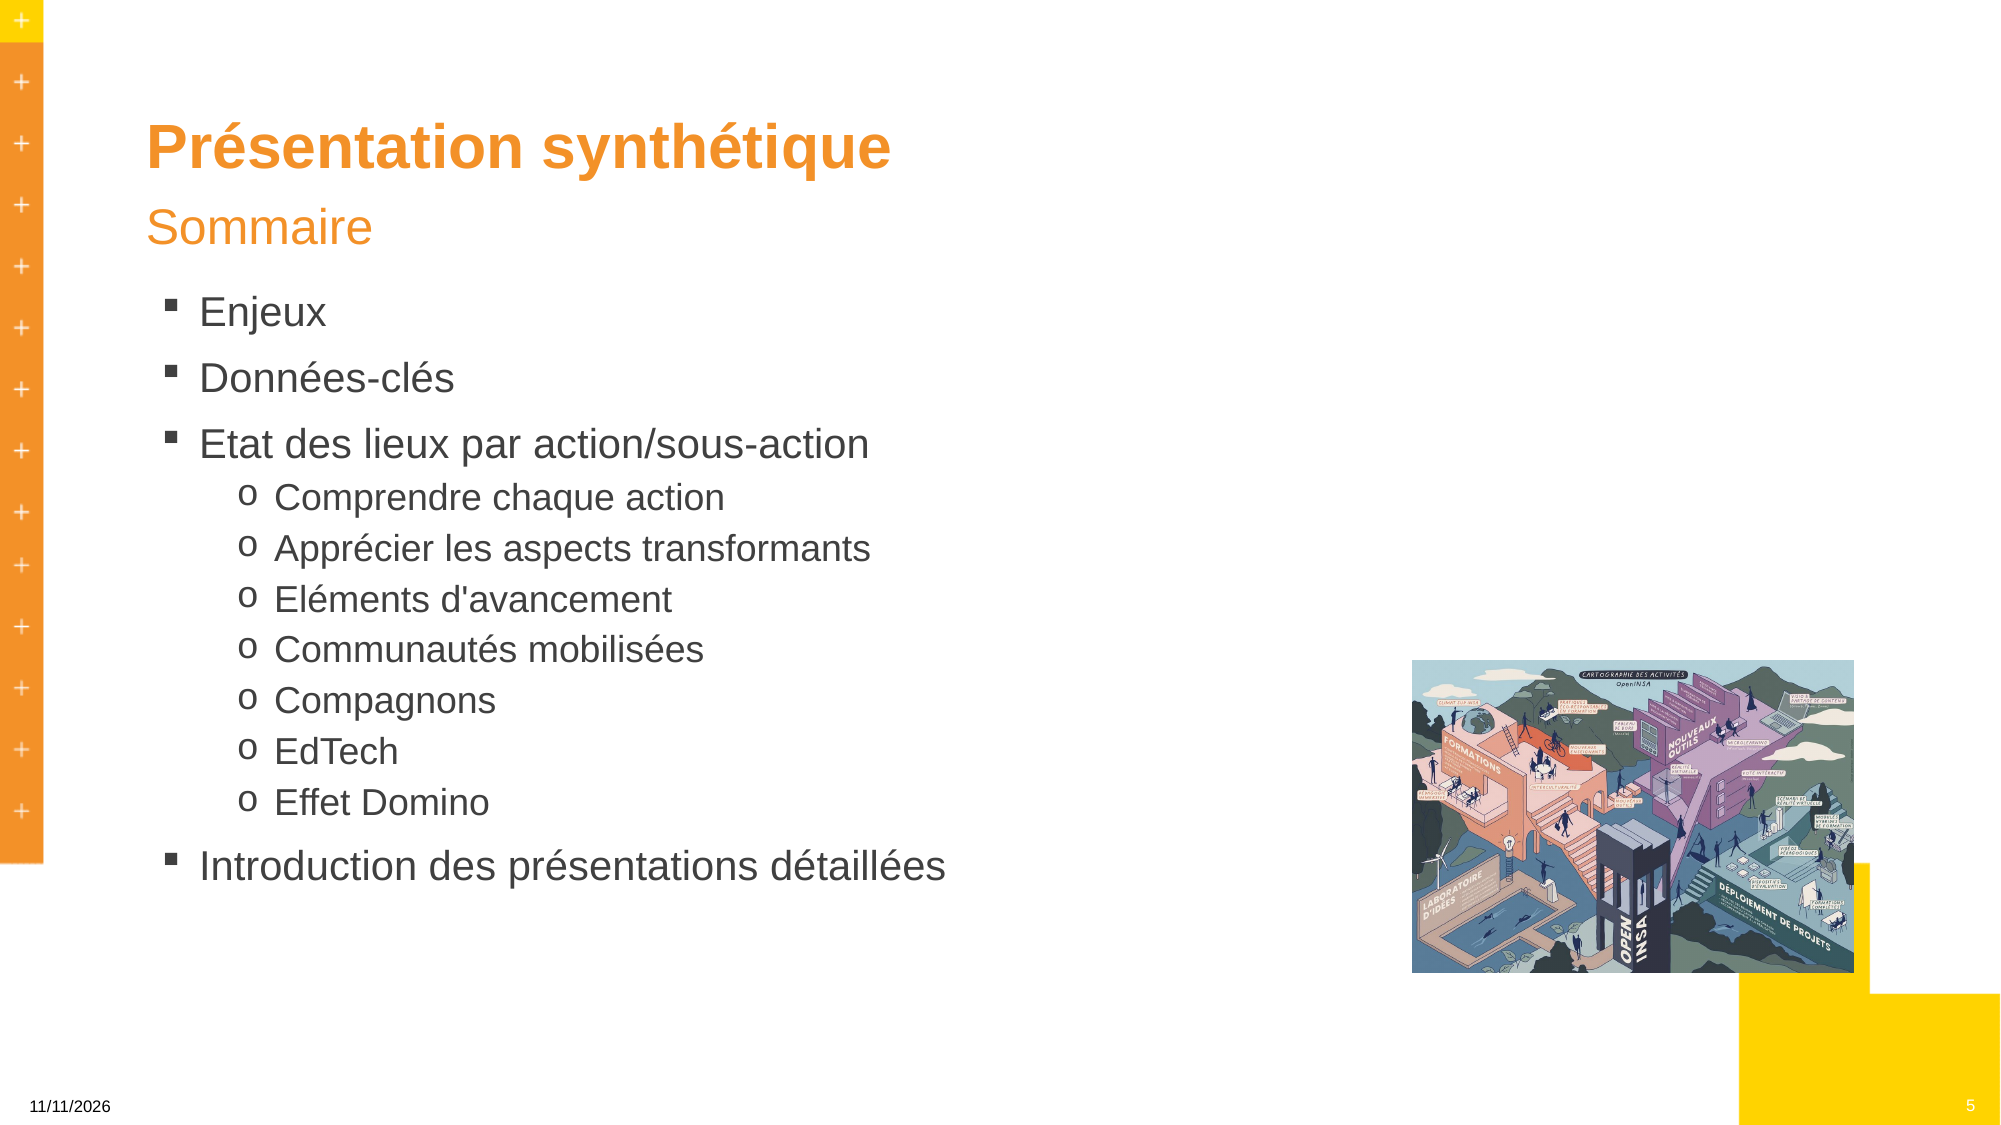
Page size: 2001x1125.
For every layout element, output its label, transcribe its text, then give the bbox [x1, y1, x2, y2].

picture [0, 0, 2001, 1125]
title Présentation synthétique [146, 114, 1413, 199]
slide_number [23, 1085, 474, 1125]
text_box Sommaire [145, 201, 1851, 294]
text_box Enjeux Données-clés Etat des lieux par action/sous-action Comprendre chaque action Apprécier les aspects transformants Eléments d'avancement Communautés mobilisées Compagnons EdTech Effet Domino Introduction des présentations détaillées [146, 294, 1842, 999]
slide_number 5 [1531, 1084, 1982, 1125]
